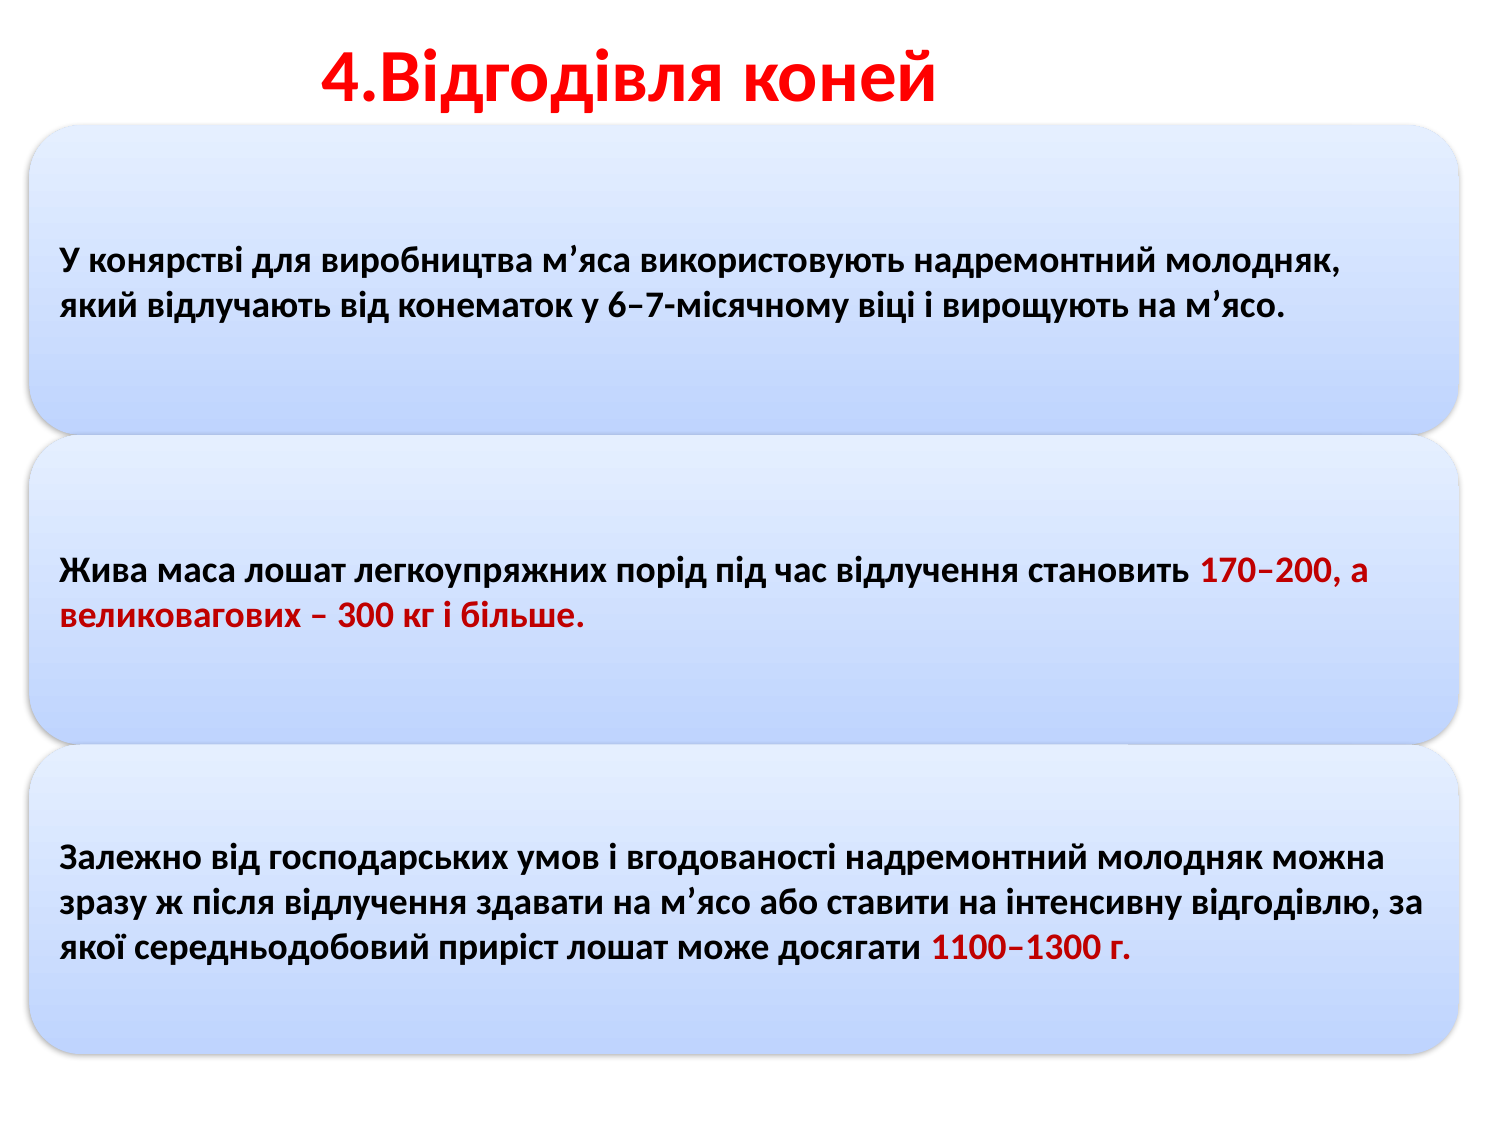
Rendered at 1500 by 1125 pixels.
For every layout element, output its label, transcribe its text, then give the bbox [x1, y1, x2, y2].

text_box 4.Відгодівля коней [135, 19, 1125, 123]
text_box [29, 125, 1459, 1055]
